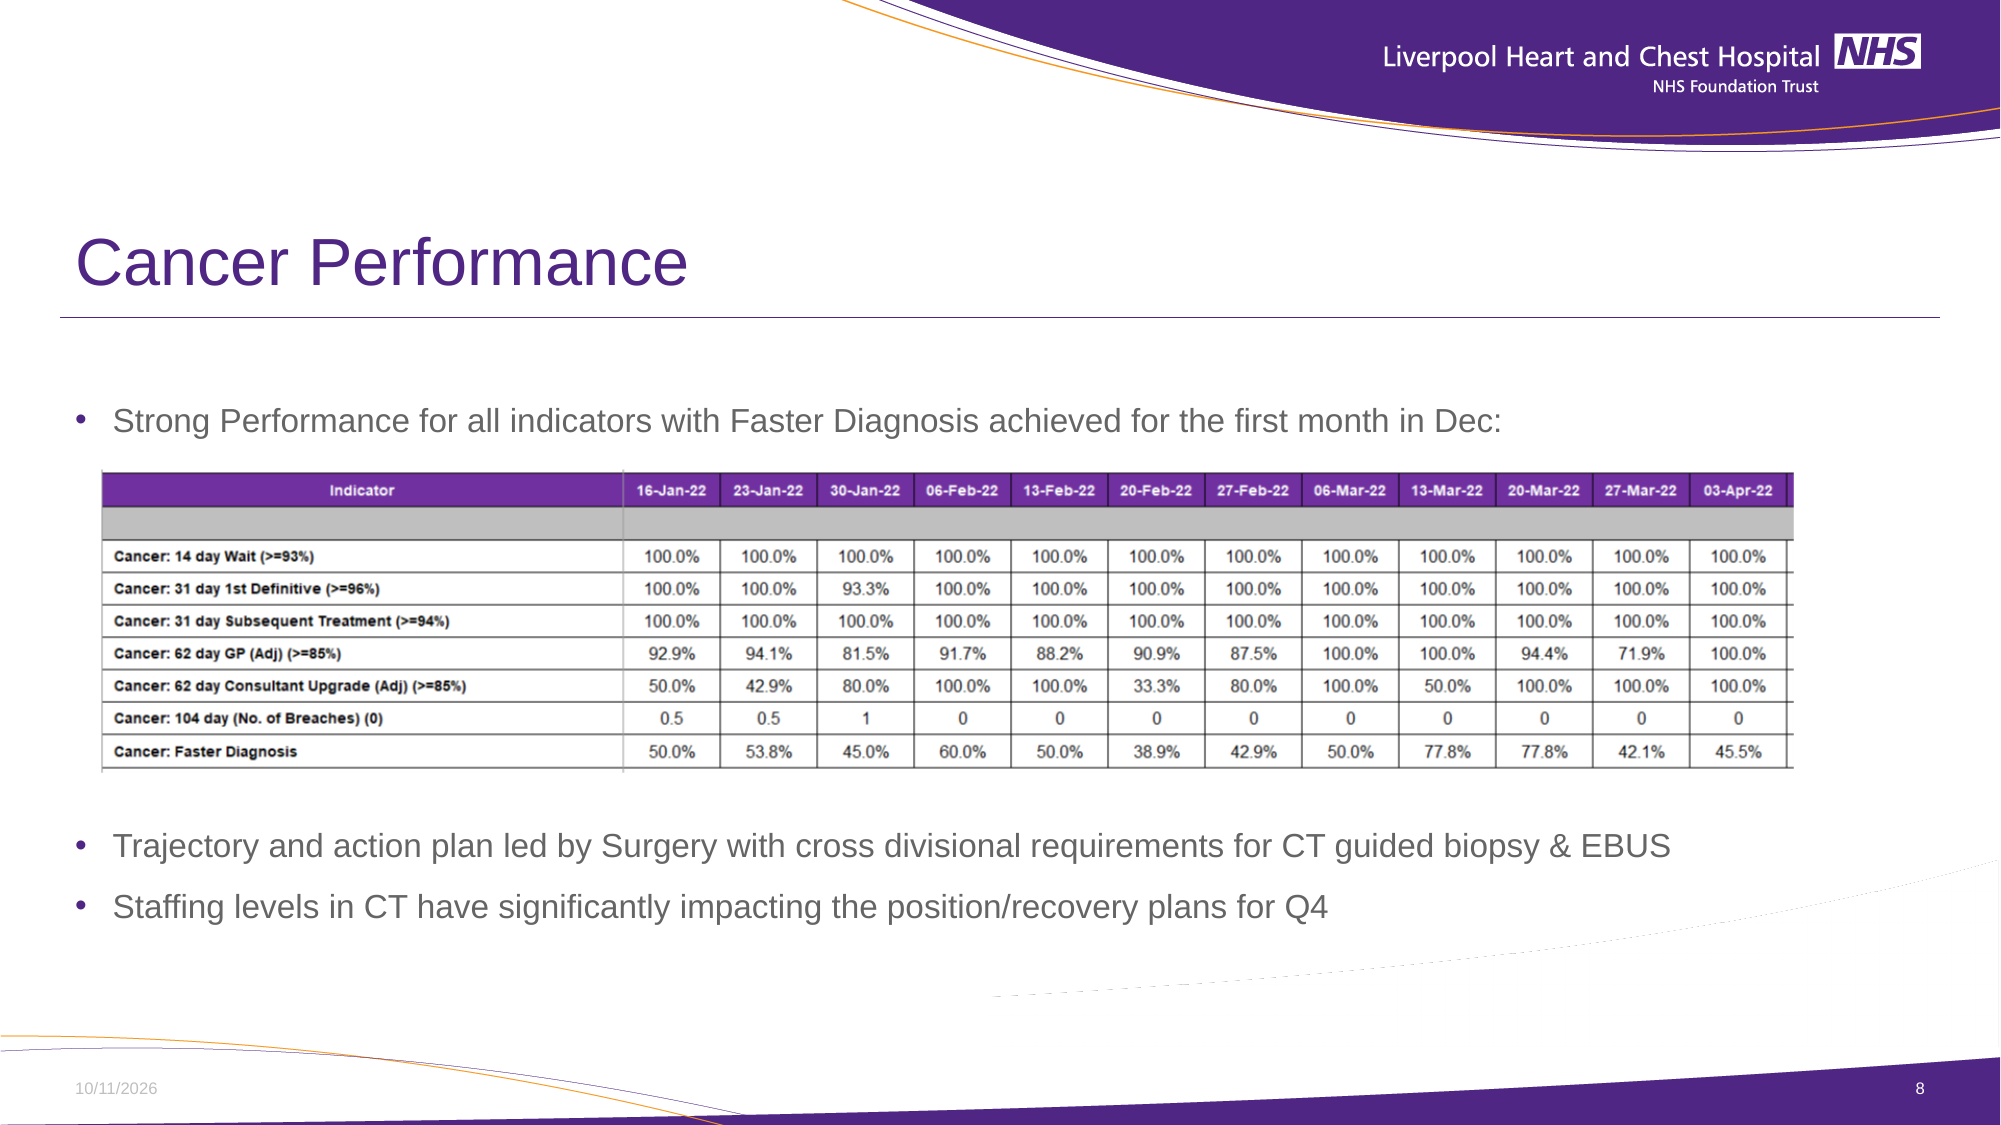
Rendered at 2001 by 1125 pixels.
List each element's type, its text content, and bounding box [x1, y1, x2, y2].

picture [0, 0, 2001, 1125]
list Strong Performance for all indicators with Faster Diagnosis achieved for the first month in Dec: Trajectory and action plan led by Surgery with cross divisional requirements for CT guided biopsy & EBUS Staffing levels in CT have significantly impacting the position/recovery plans for Q4 [60, 331, 1940, 1011]
slide_number 8 [1489, 1058, 1940, 1118]
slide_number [60, 1058, 511, 1118]
title Cancer Performance [60, 169, 1940, 308]
